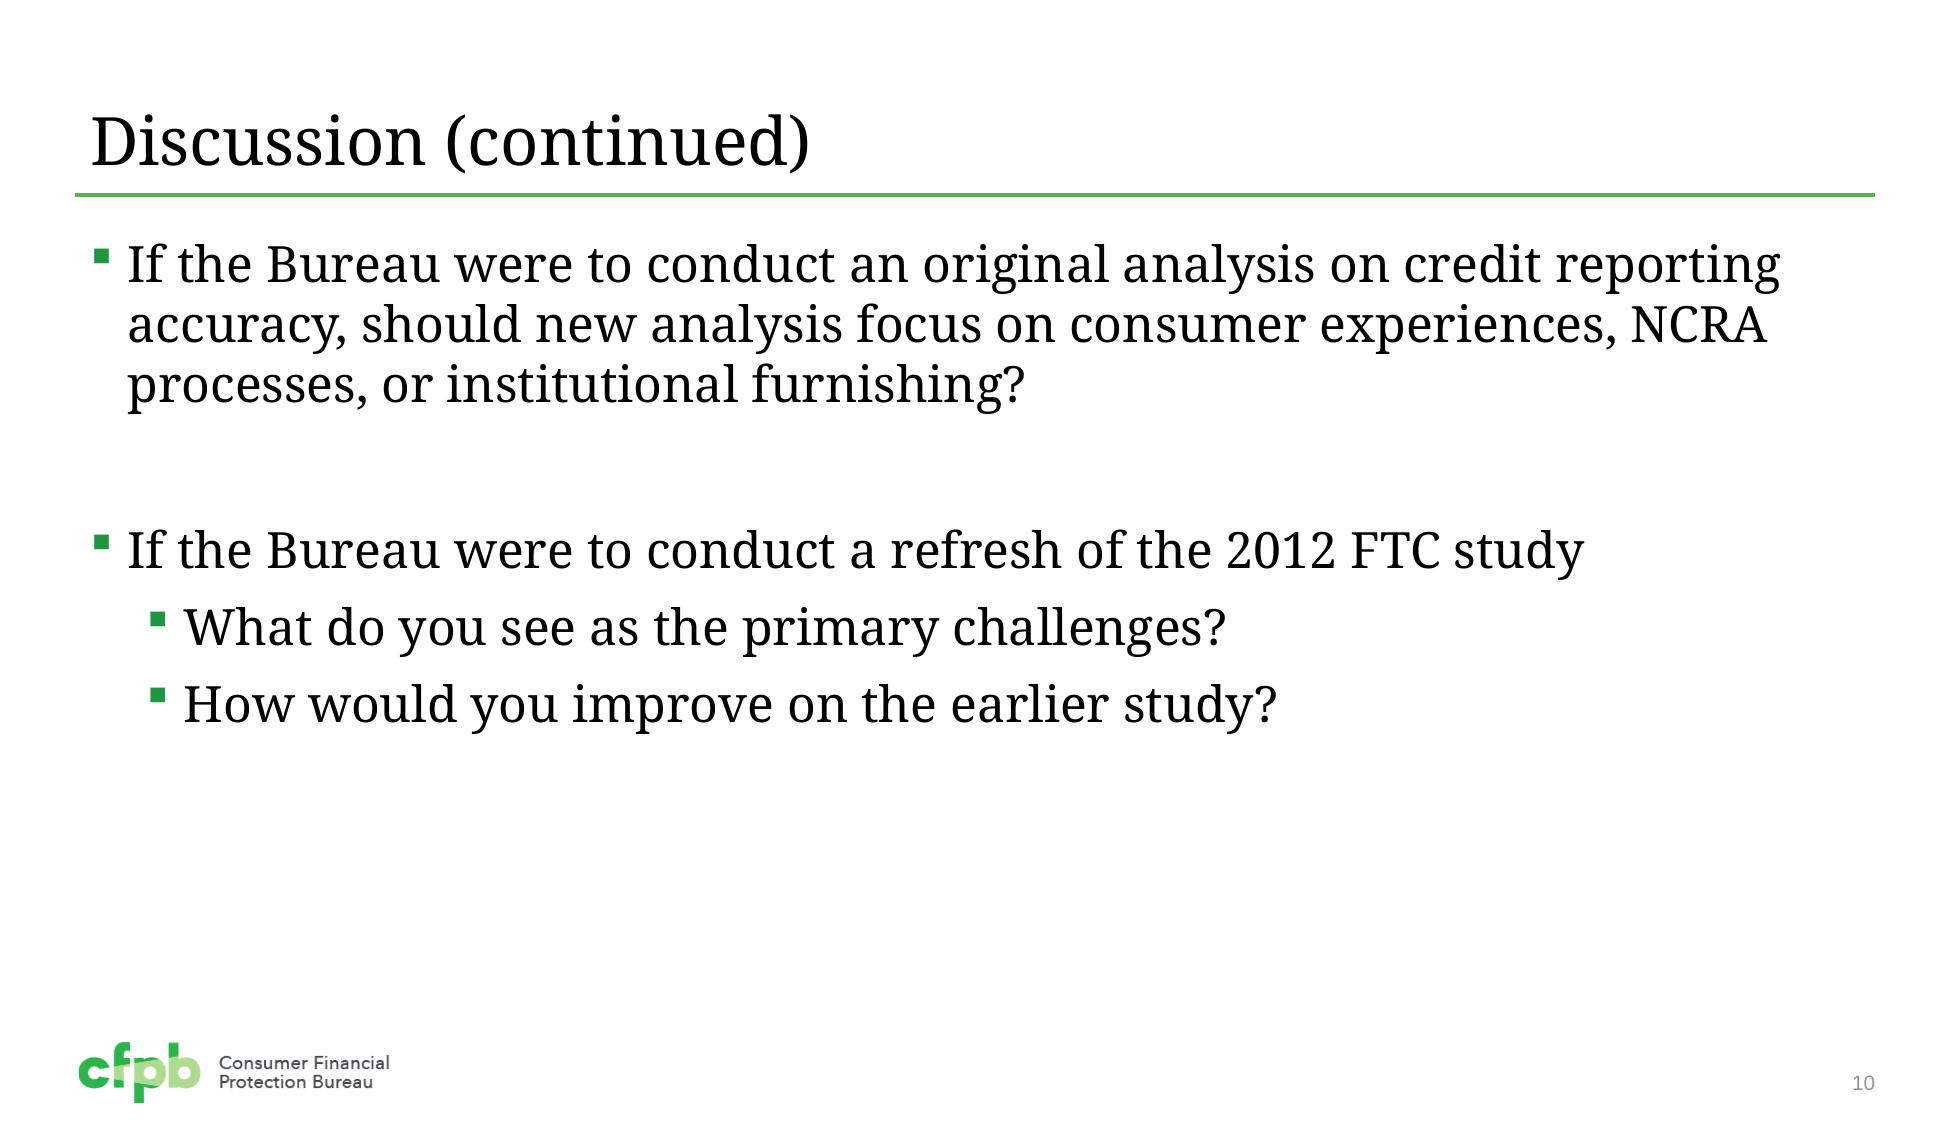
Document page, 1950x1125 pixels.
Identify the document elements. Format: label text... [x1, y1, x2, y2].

list If the Bureau were to conduct an original analysis on credit reporting accuracy, should new analysis focus on consumer experiences, NCRA processes, or institutional furnishing? If the Bureau were to conduct a refresh of the 2012 FTC study What do you see as the primary challenges? How would you improve on the earlier study? [75, 224, 1875, 1020]
slide_number 10 [1680, 1050, 1875, 1095]
title Discussion (continued) [75, 45, 1875, 195]
picture [78, 1040, 394, 1103]
